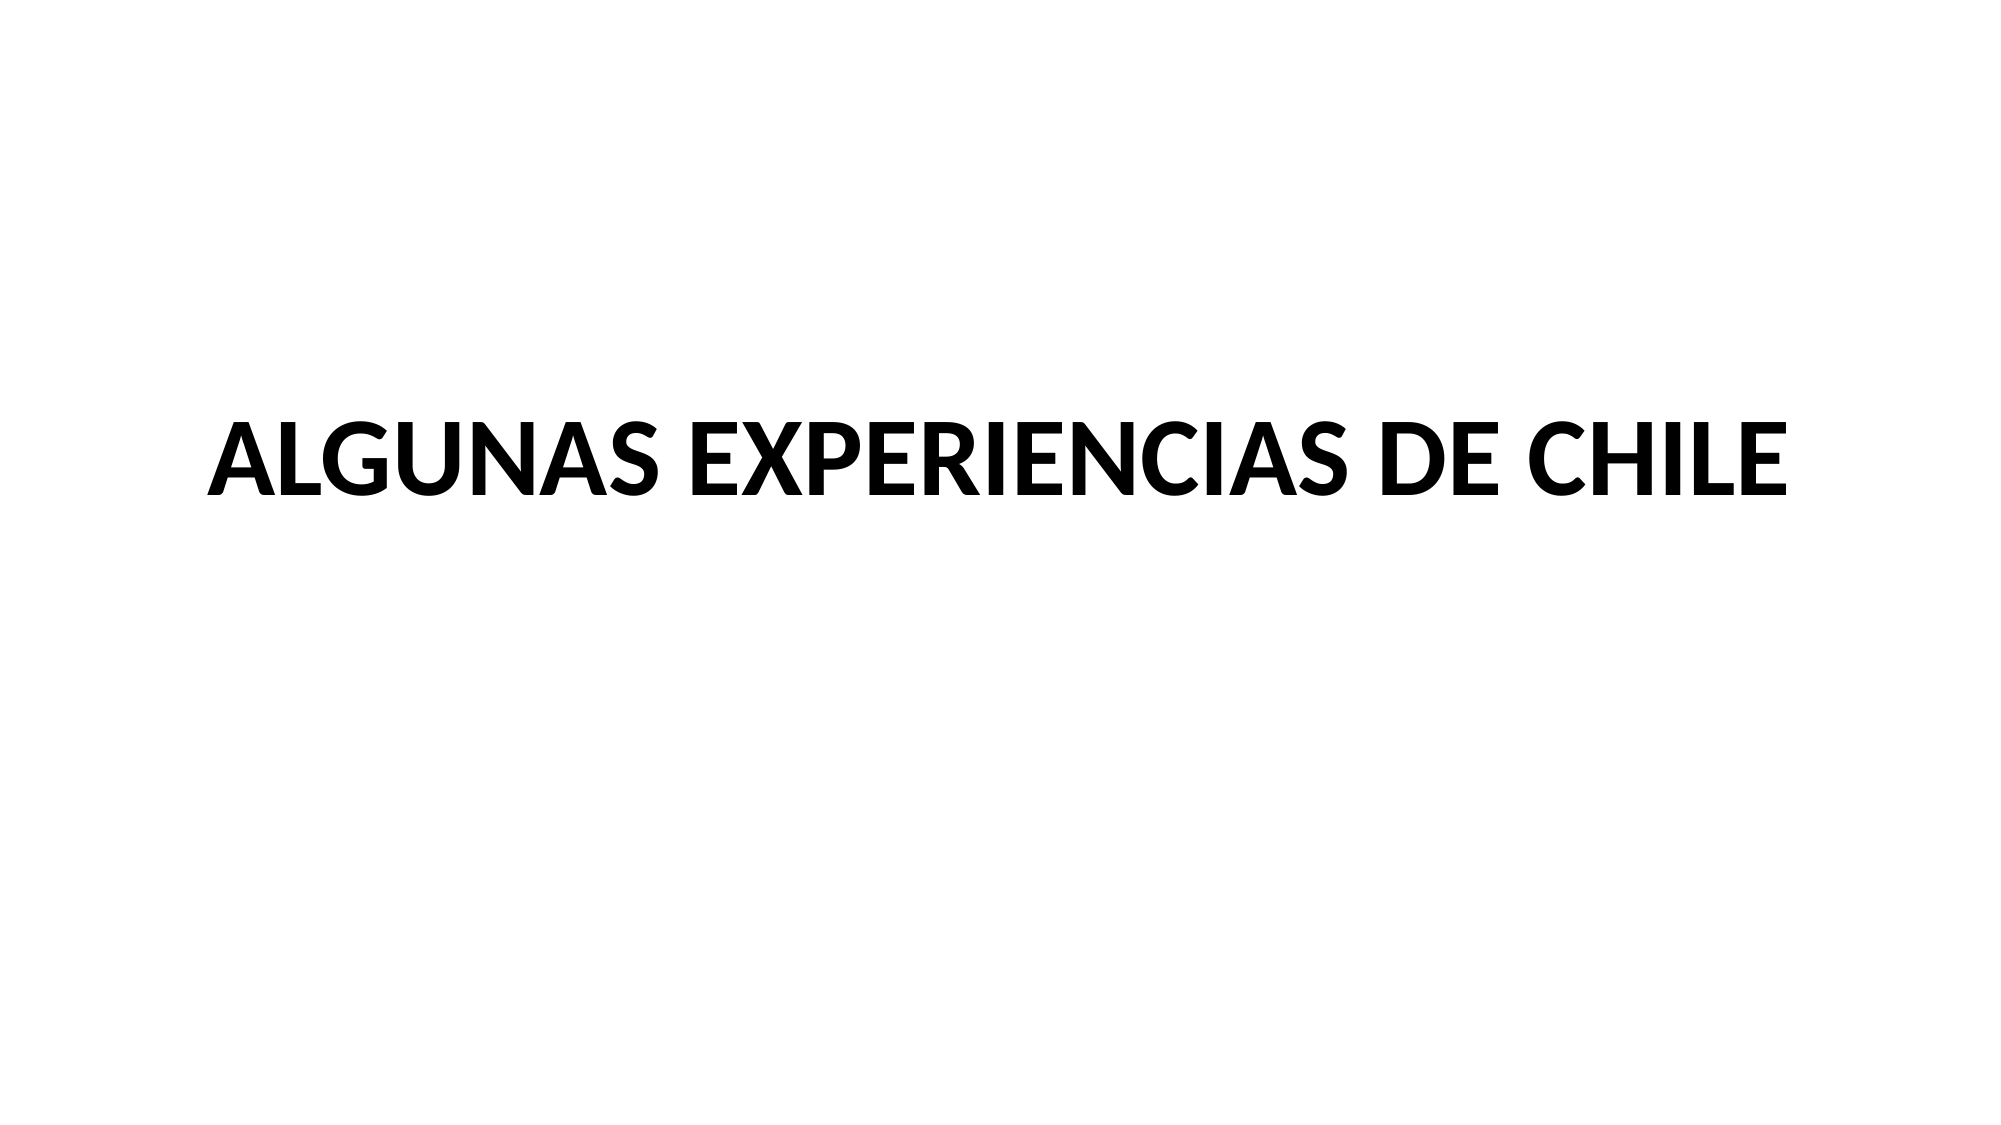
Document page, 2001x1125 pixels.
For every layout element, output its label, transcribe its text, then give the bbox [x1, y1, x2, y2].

list ALGUNAS EXPERIENCIAS DE CHILE [137, 299, 1863, 1014]
